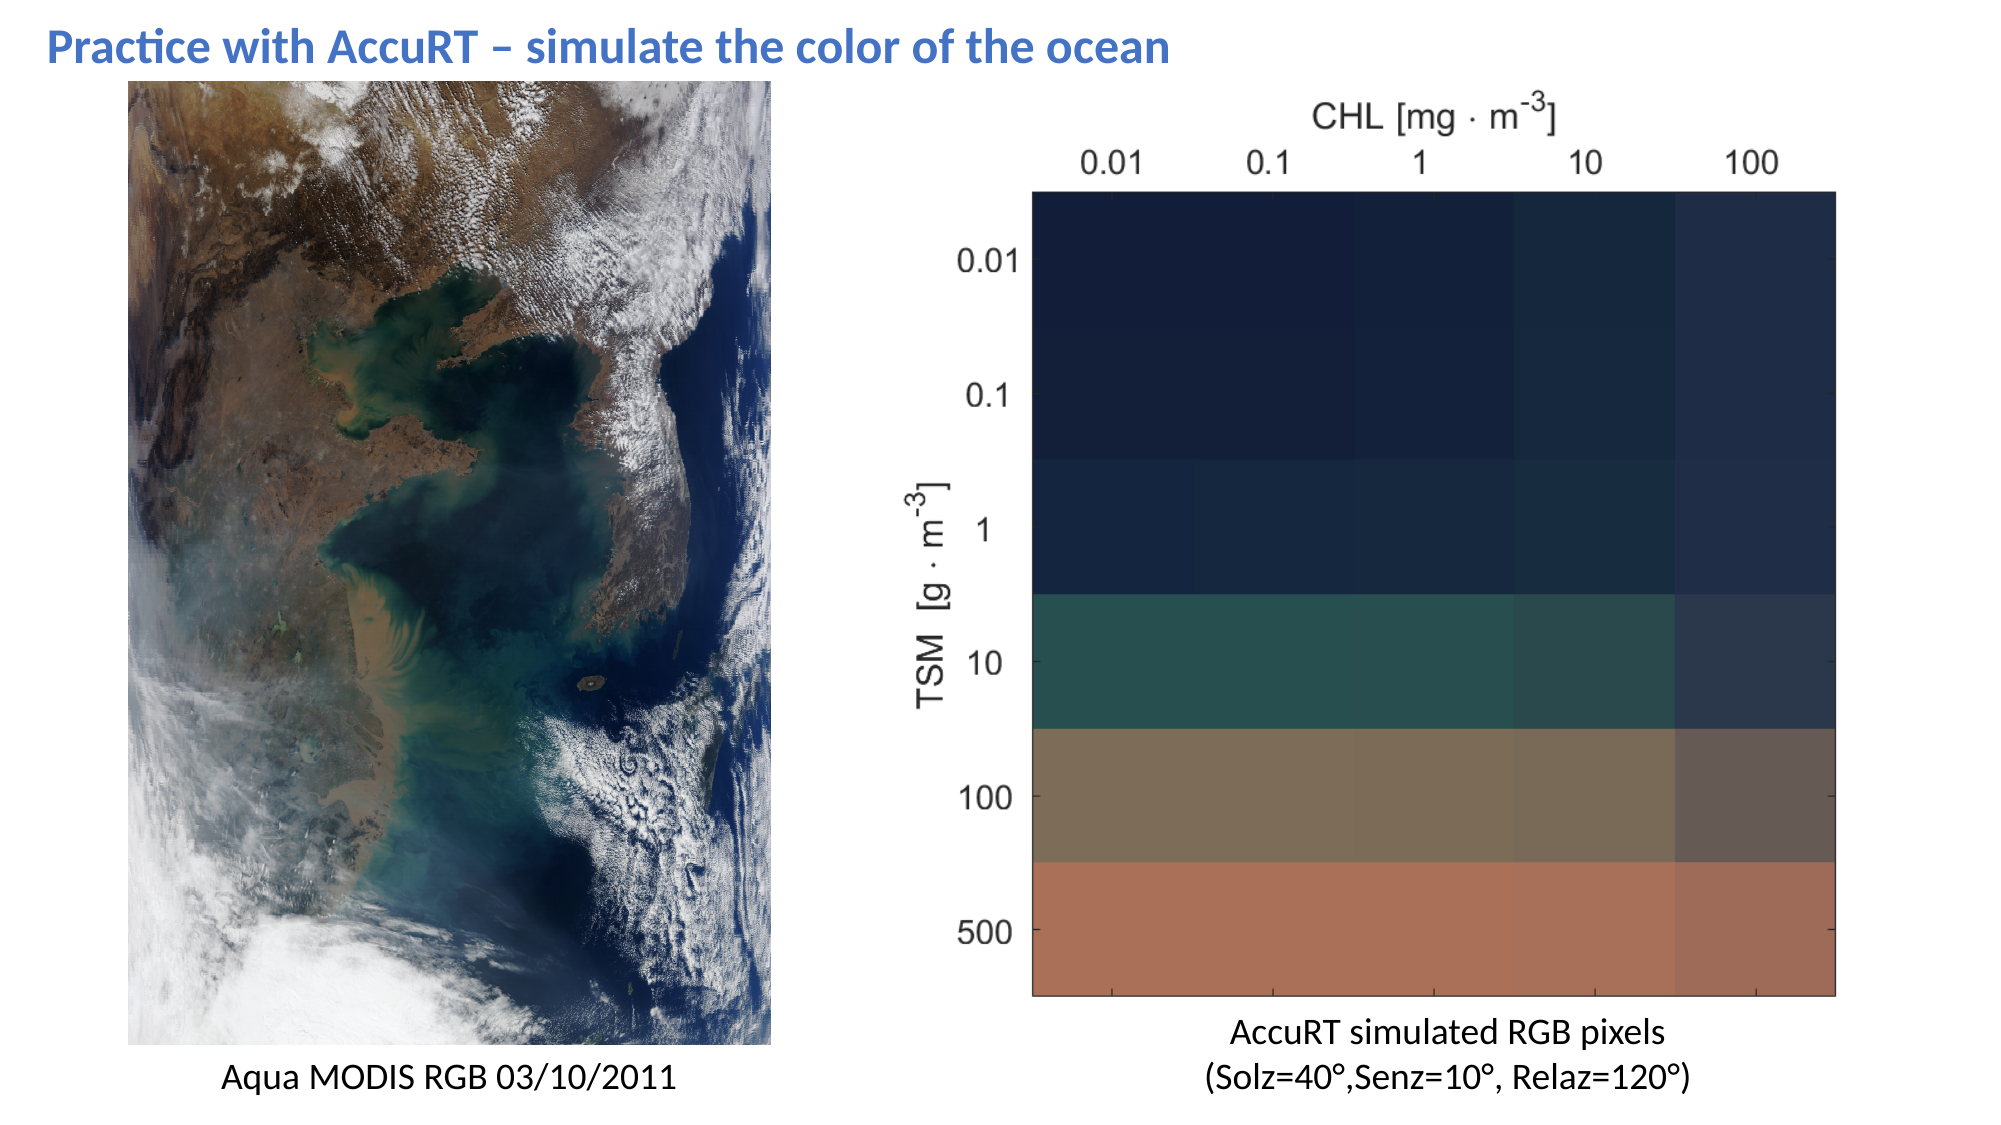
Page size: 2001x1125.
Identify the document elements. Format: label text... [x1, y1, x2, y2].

text_box AccuRT simulated RGB pixels (Solz=40°,Senz=10°, Relaz=120°) [1093, 1007, 1803, 1105]
picture [895, 81, 1845, 1007]
text_box Aqua MODIS RGB 03/10/2011 [197, 1045, 701, 1105]
text_box Practice with AccuRT – simulate the color of the ocean [32, 6, 1348, 81]
picture [128, 81, 771, 1045]
